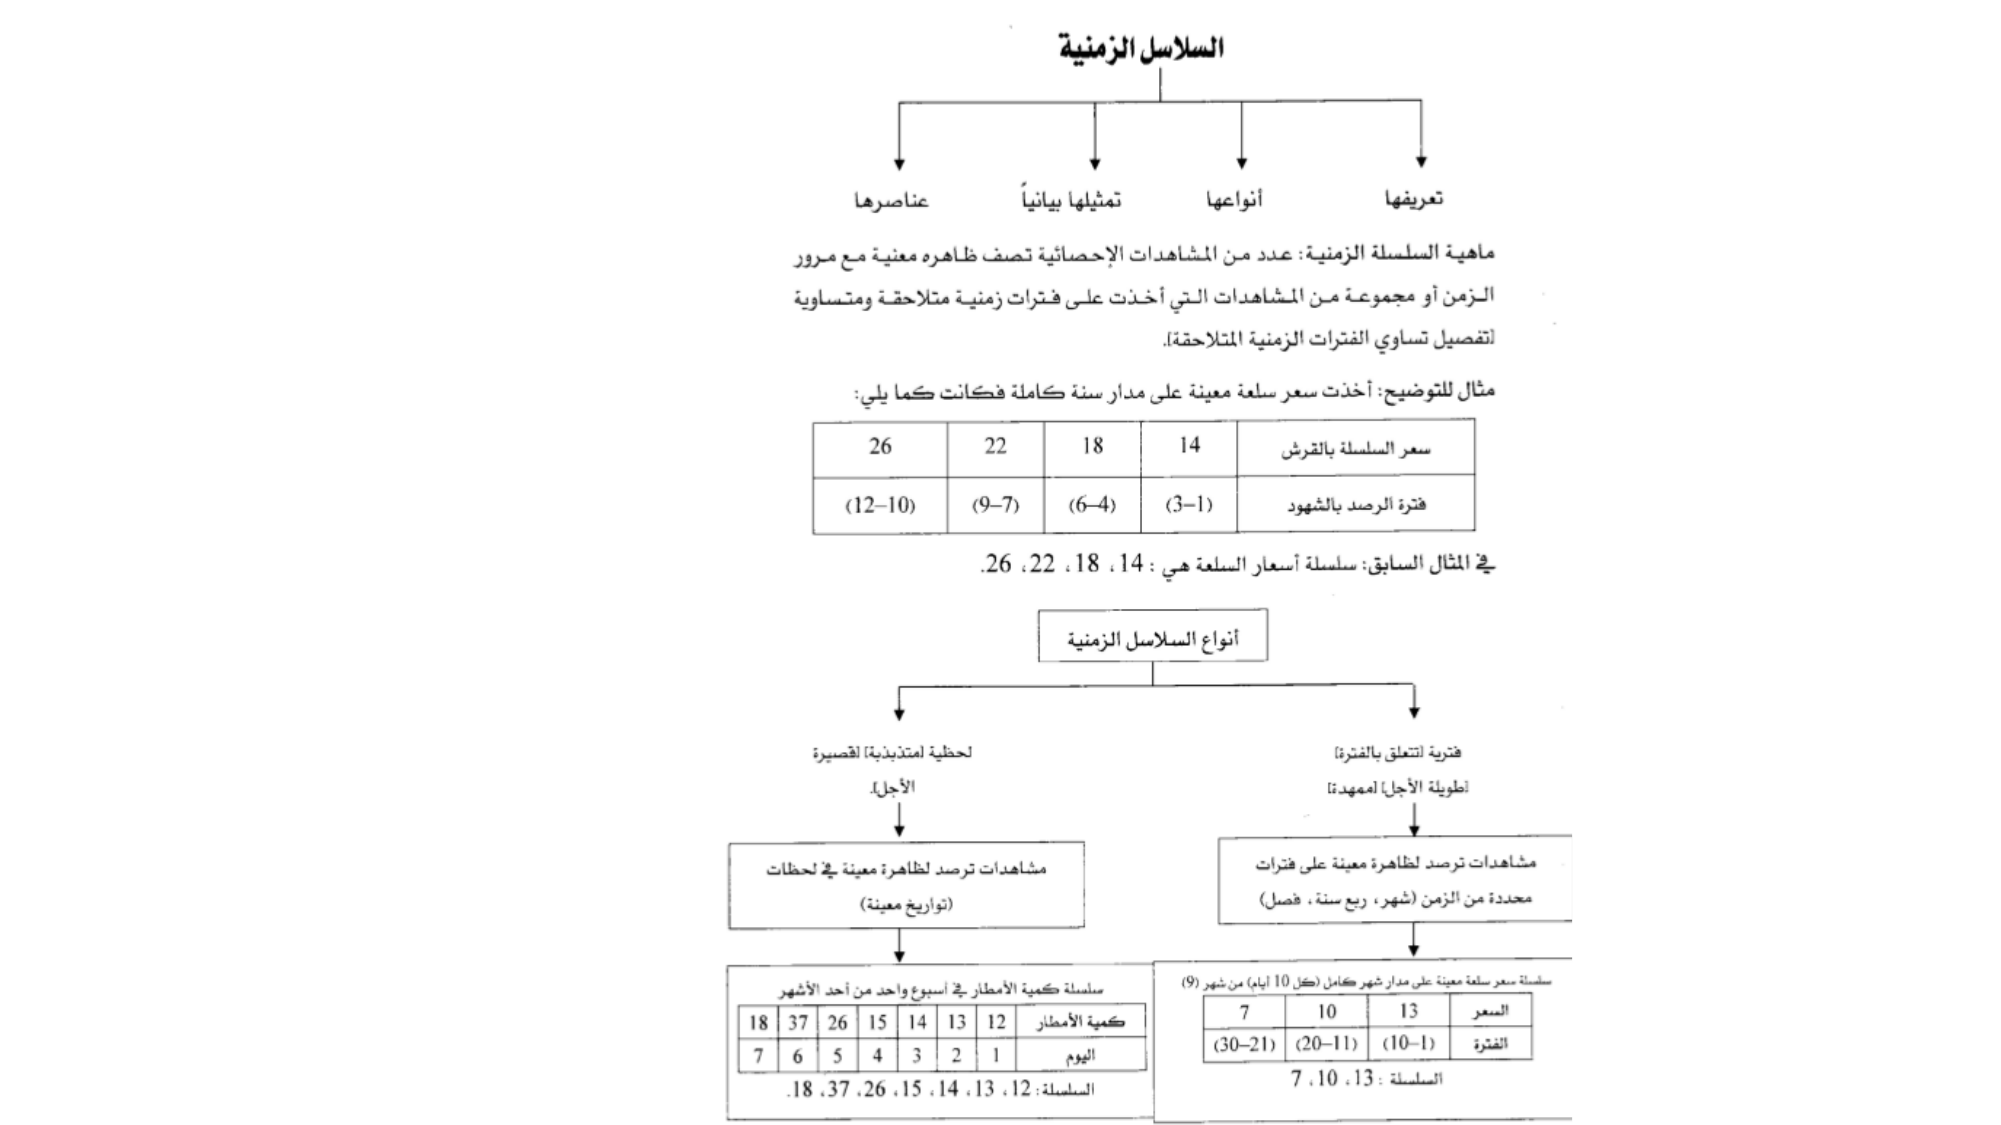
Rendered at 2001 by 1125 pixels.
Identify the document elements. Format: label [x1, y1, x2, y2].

picture [711, 11, 1573, 1125]
